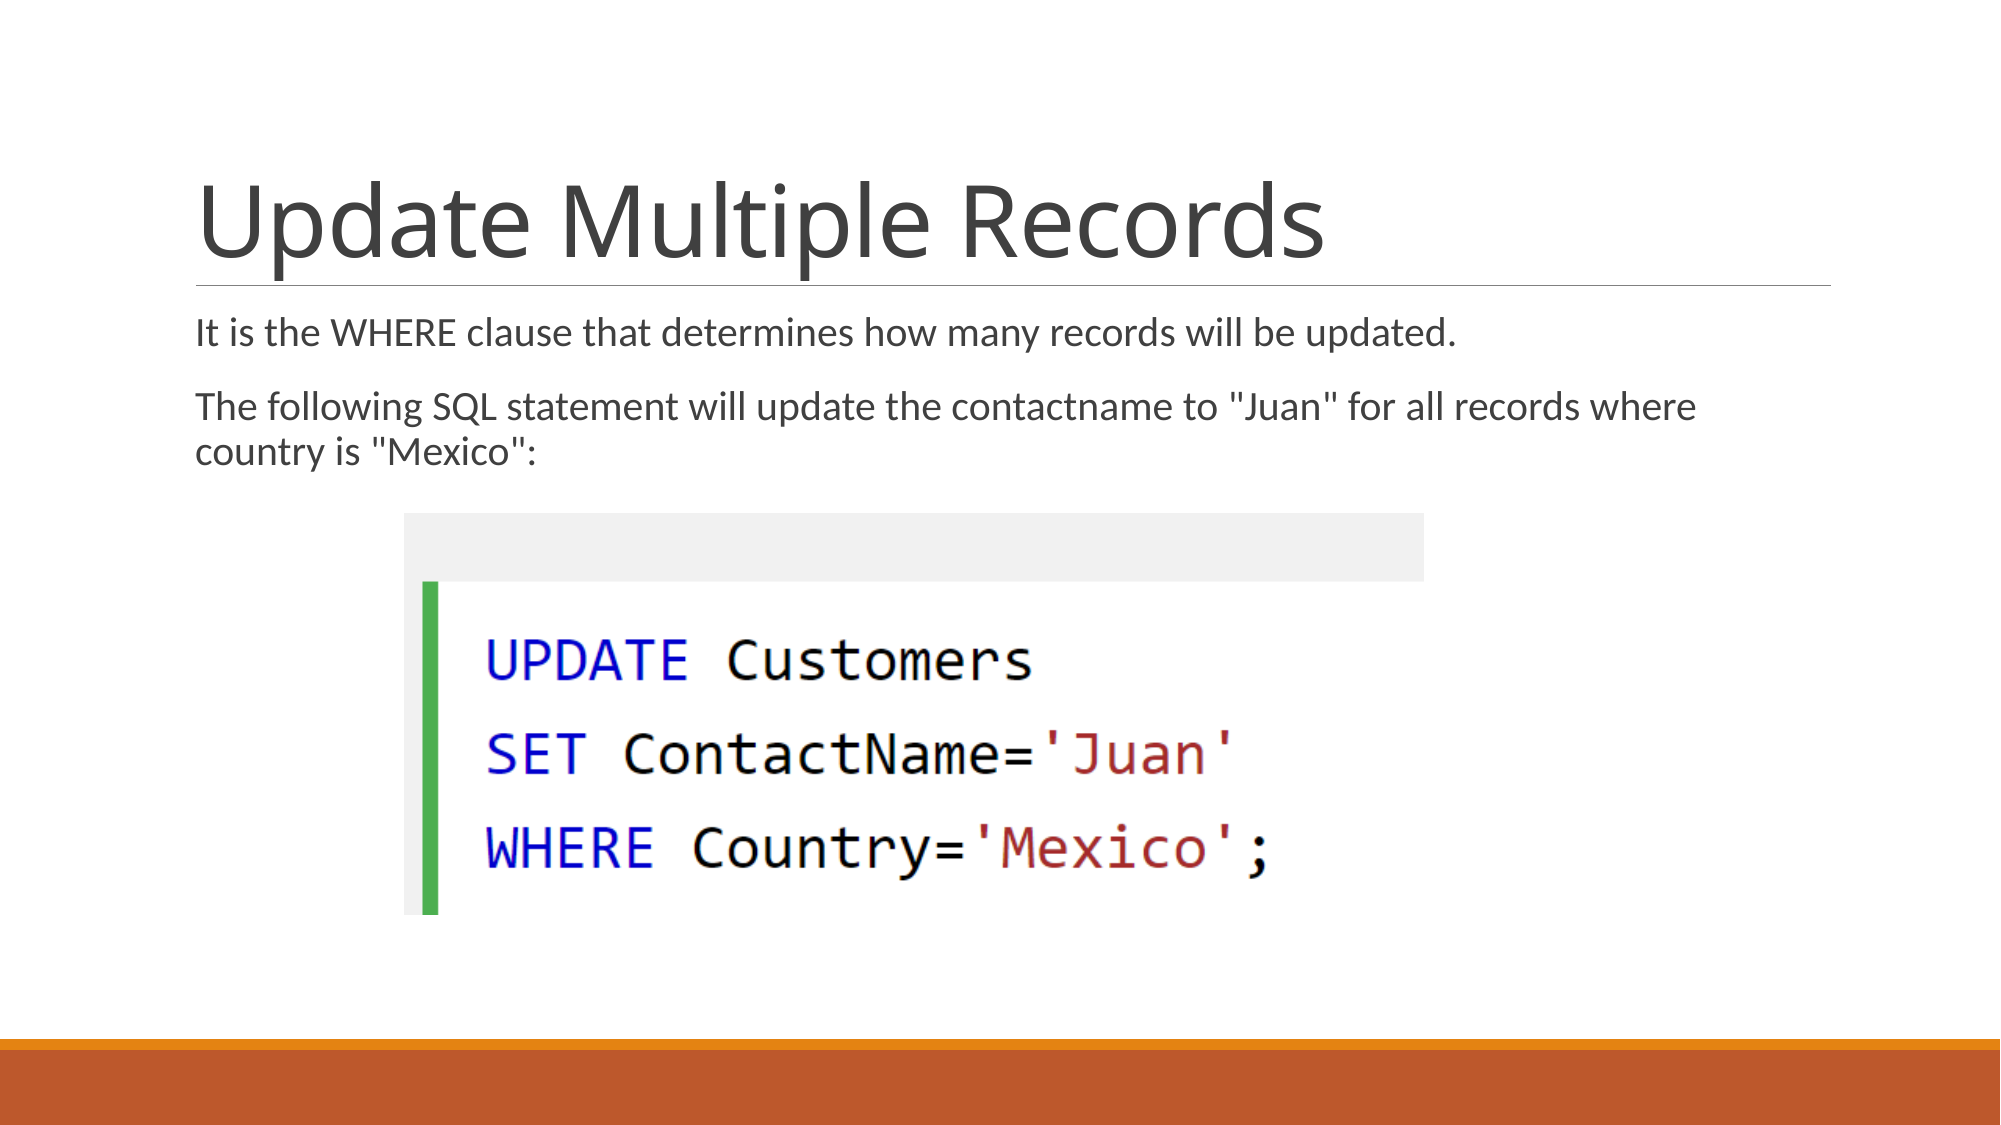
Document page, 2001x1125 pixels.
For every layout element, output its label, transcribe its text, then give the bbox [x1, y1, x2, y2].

list It is the WHERE clause that determines how many records will be updated. The following SQL statement will update the contactname to "Juan" for all records where country is "Mexico": [180, 302, 1830, 963]
picture [404, 512, 1424, 916]
title Update Multiple Records [180, 47, 1830, 285]
